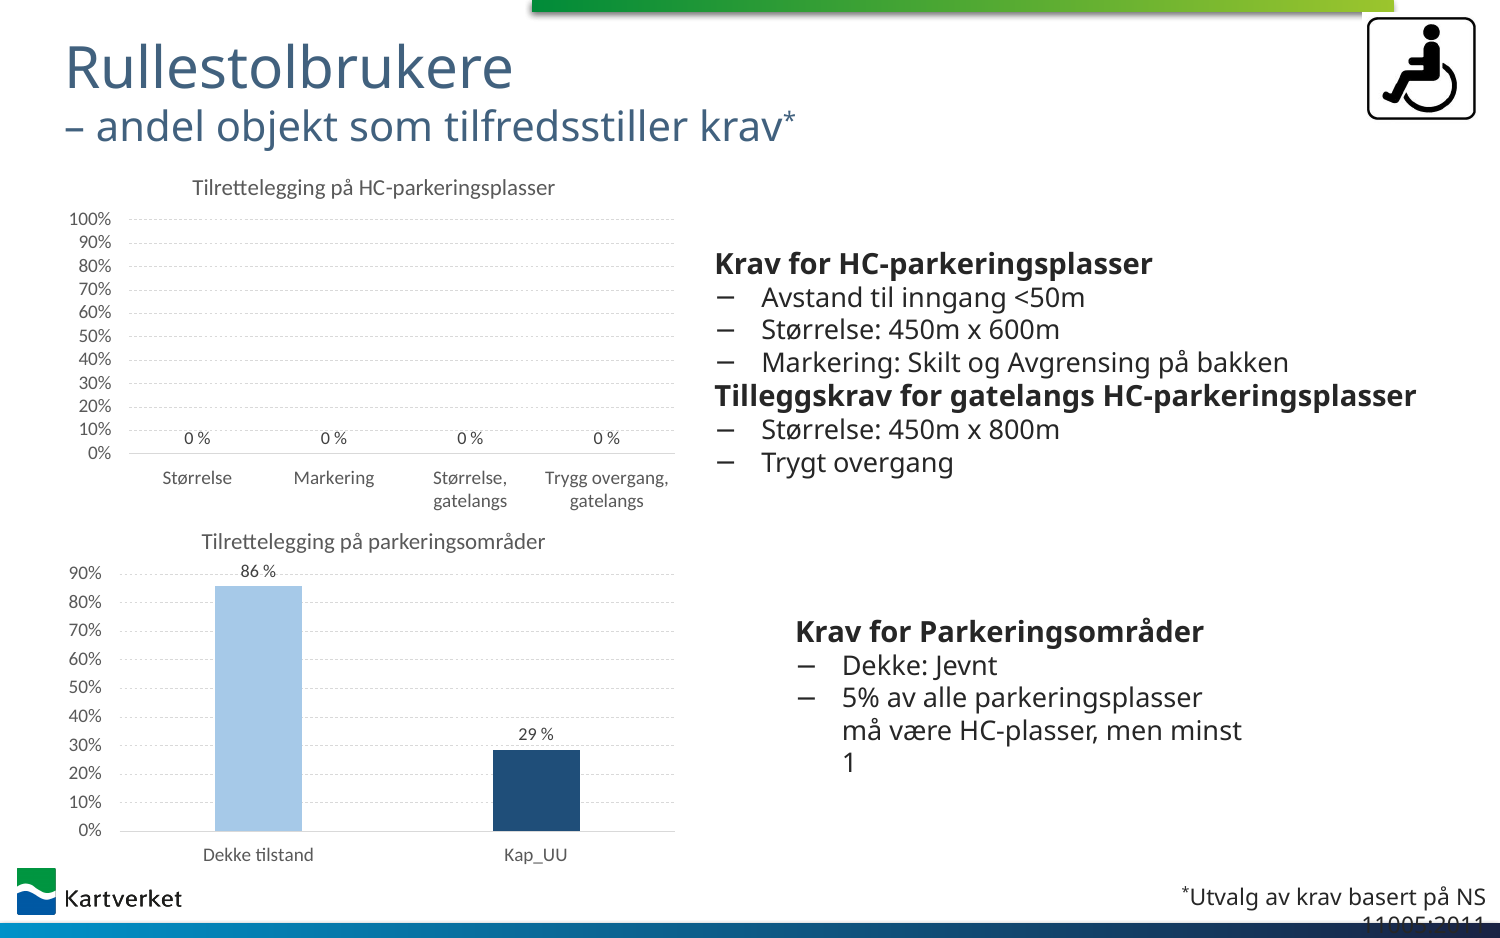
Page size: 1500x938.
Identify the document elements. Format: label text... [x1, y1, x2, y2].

text_box *Utvalg av krav basert på NS 11005:2011 [1068, 873, 1500, 938]
picture [62, 166, 686, 519]
picture [1362, 12, 1481, 126]
picture [62, 520, 686, 874]
text_box Krav for Parkeringsområder Dekke: Jevnt 5% av alle parkeringsplasser må være HC-plasser, men minst 1 [780, 605, 1261, 786]
text_box Krav for HC-parkeringsplasser Avstand til inngang <50m Størrelse: 450m x 600m Markering: Skilt og Avgrensing på bakken Tilleggskrav for gatelangs HC-parkeringsplasser Størrelse: 450m x 800m Trygt overgang [699, 237, 1433, 485]
text_box Rullestolbrukere – andel objekt som tilfredsstiller krav* [49, 25, 1431, 158]
